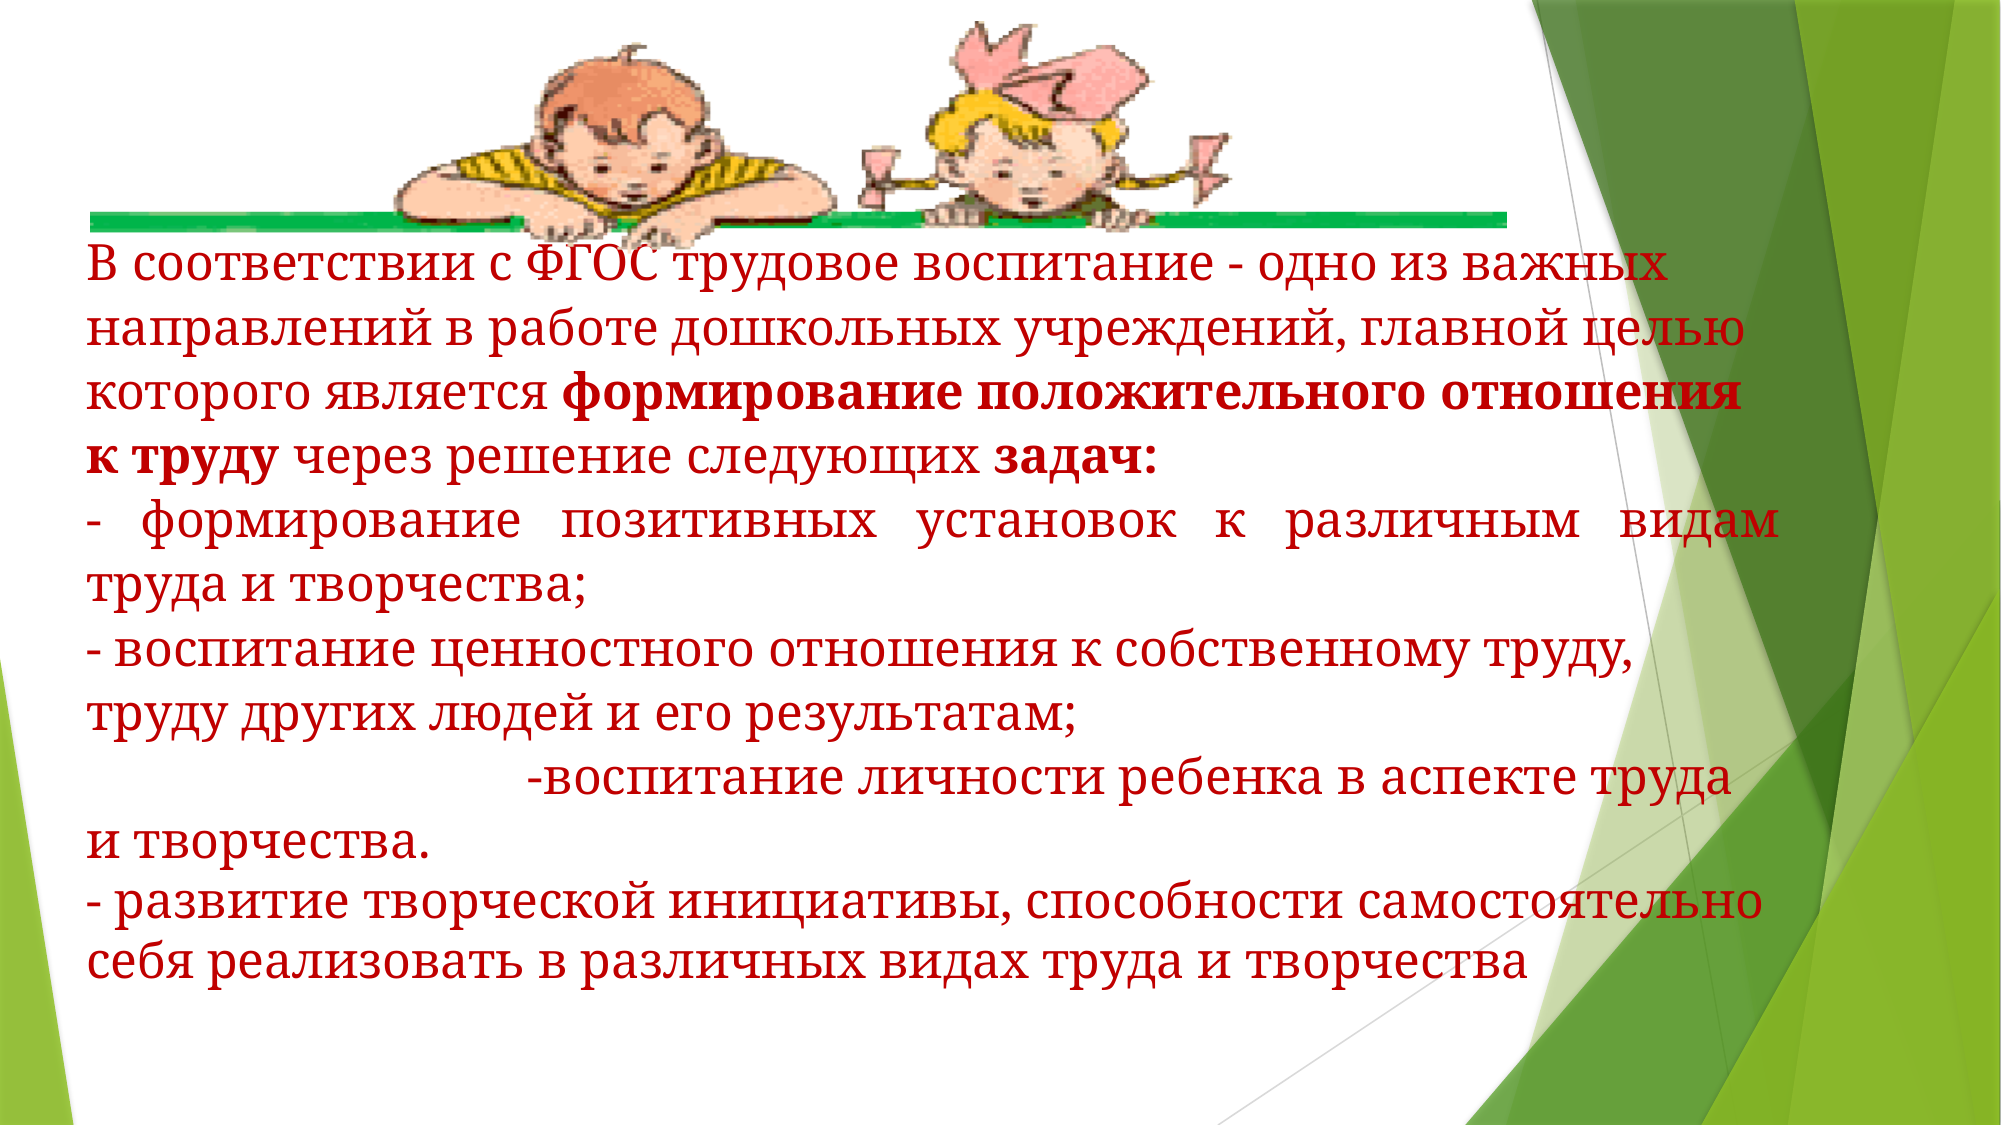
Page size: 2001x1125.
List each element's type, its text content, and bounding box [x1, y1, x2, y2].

text_box В соответствии с ФГОС трудовое воспитание - одно из важных направлений в работе дошкольных учреждений, главной целью которого является формирование положительного отношения к труду через решение следующих задач: - формирование позитивных установок к различным видам труда и творчества; - воспитание ценностного отношения к собственному труду, труду других людей и его результатам; -воспитание личности ребенка в аспекте труда и творчества. - развитие творческой инициативы, способности самостоятельно себя реализовать в различных видах труда и творчества [71, 219, 1796, 996]
picture [90, 20, 1507, 265]
